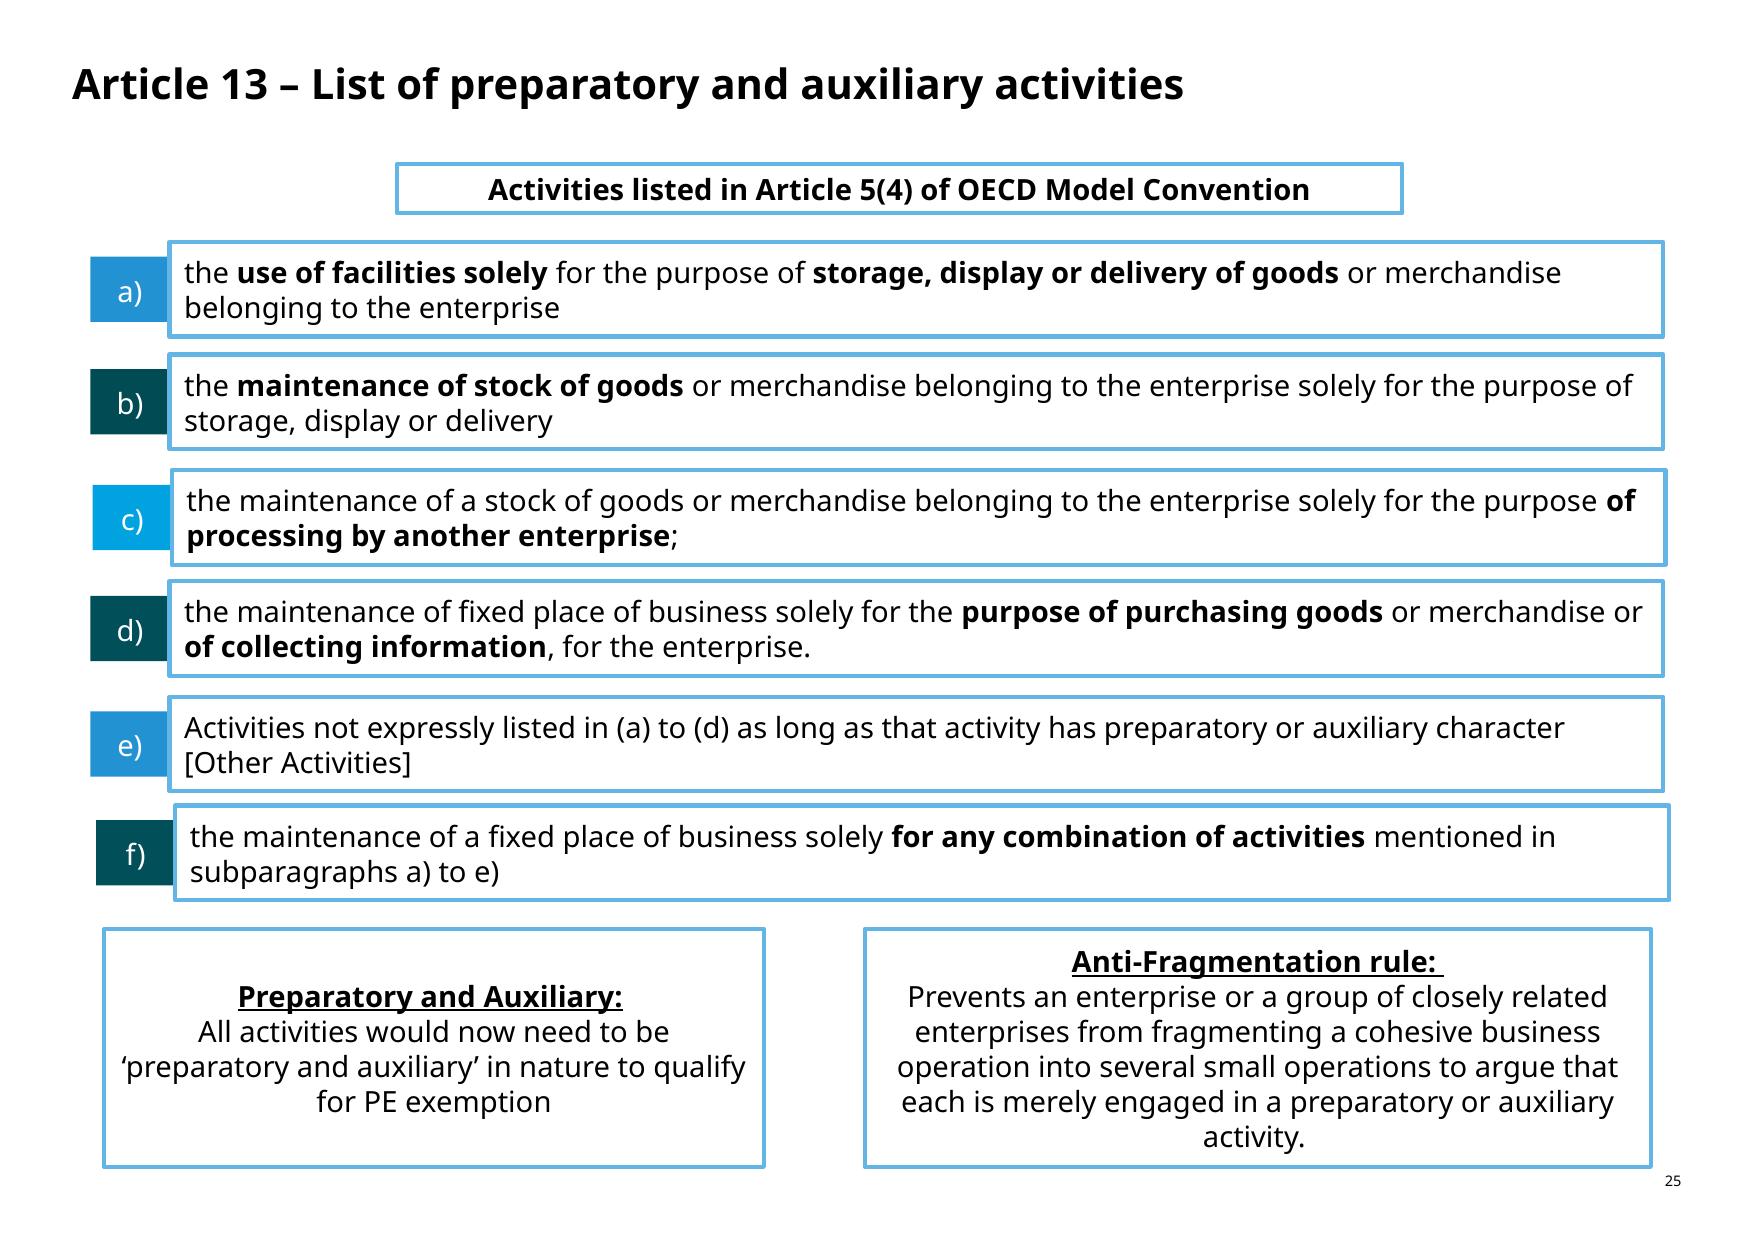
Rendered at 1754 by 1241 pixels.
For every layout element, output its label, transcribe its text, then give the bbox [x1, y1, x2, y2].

text_box c) [92, 484, 170, 551]
text_box e) [90, 711, 167, 777]
text_box Preparatory and Auxiliary: All activities would now need to be ‘preparatory and auxiliary’ in nature to qualify for PE exemption [102, 927, 766, 1169]
title Article 13 – List of preparatory and auxiliary activities [72, 57, 1678, 118]
text_box d) [90, 595, 167, 662]
text_box Activities not expressly listed in (a) to (d) as long as that activity has preparatory or auxiliary character [Other Activities] [167, 695, 1665, 793]
text_box Anti-Fragmentation rule: Prevents an enterprise or a group of closely related enterprises from fragmenting a cohesive business operation into several small operations to argue that each is merely engaged in a preparatory or auxiliary activity. [863, 927, 1653, 1169]
text_box a) [90, 256, 167, 322]
text_box Activities listed in Article 5(4) of OECD Model Convention [395, 162, 1404, 215]
text_box the maintenance of a stock of goods or merchandise belonging to the enterprise solely for the purpose of processing by another enterprise; [170, 468, 1668, 567]
text_box the maintenance of stock of goods or merchandise belonging to the enterprise solely for the purpose of storage, display or delivery [167, 352, 1665, 451]
text_box the maintenance of a fixed place of business solely for any combination of activities mentioned in subparagraphs a) to e) [173, 803, 1671, 902]
text_box the maintenance of fixed place of business solely for the purpose of purchasing goods or merchandise or of collecting information, for the enterprise. [167, 579, 1665, 678]
text_box f) [96, 820, 173, 886]
text_box b) [90, 369, 167, 435]
text_box the use of facilities solely for the purpose of storage, display or delivery of goods or merchandise belonging to the enterprise [167, 240, 1665, 339]
